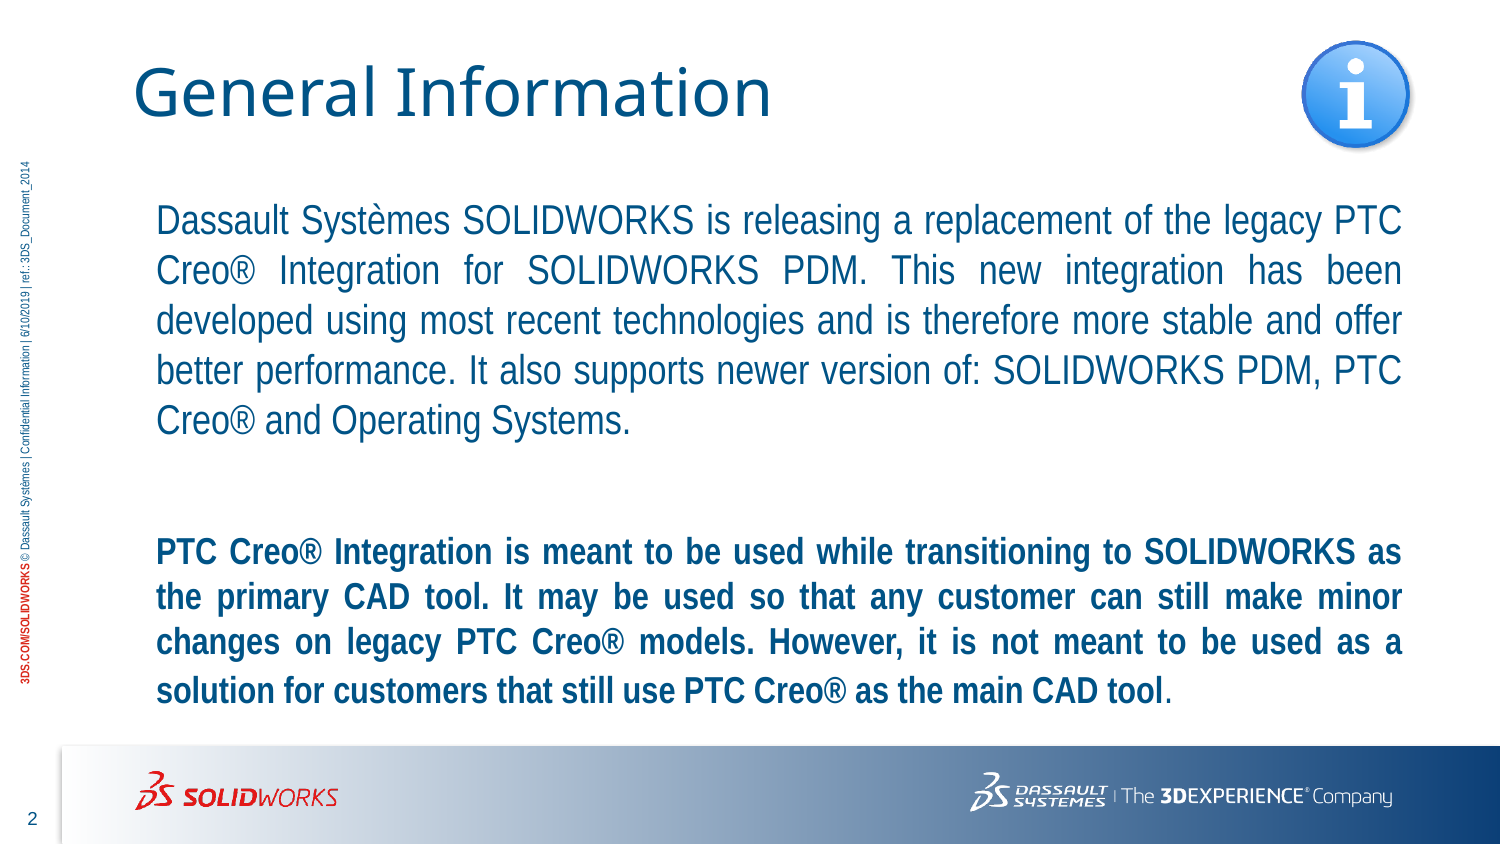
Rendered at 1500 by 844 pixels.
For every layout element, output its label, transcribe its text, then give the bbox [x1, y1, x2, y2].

picture [135, 771, 338, 810]
list Dassault Systèmes SOLIDWORKS is releasing a replacement of the legacy PTC Creo® Integration for SOLIDWORKS PDM. This new integration has been developed using most recent technologies and is therefore more stable and offer better performance. It also supports newer version of: SOLIDWORKS PDM, PTC Creo® and Operating Systems. PTC Creo® Integration is meant to be used while transitioning to SOLIDWORKS as the primary CAD tool. It may be used so that any customer can still make minor changes on legacy PTC Creo® models. However, it is not meant to be used as a solution for customers that still use PTC Creo® as the main CAD tool. [141, 185, 1418, 729]
picture [1293, 31, 1418, 157]
picture [962, 771, 1400, 812]
title General Information [118, 59, 1287, 121]
